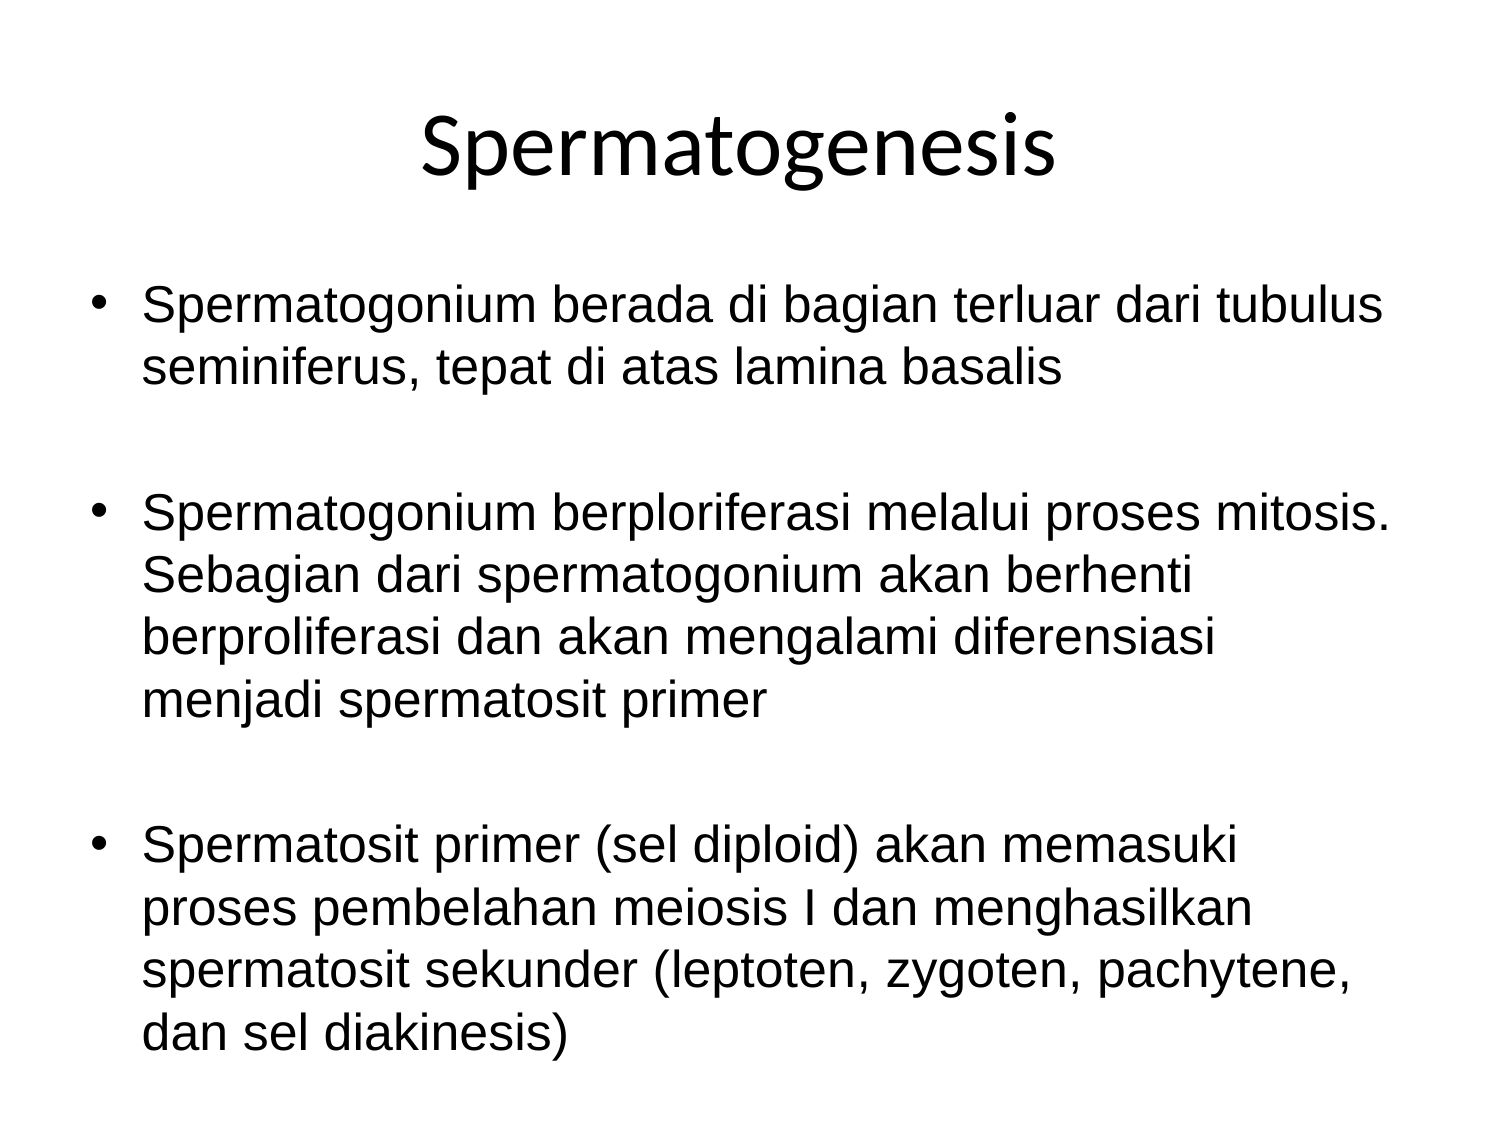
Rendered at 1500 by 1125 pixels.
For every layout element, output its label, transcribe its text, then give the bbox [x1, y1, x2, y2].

list Spermatogonium berada di bagian terluar dari tubulus seminiferus, tepat di atas lamina basalis Spermatogonium berploriferasi melalui proses mitosis. Sebagian dari spermatogonium akan berhenti berproliferasi dan akan mengalami diferensiasi menjadi spermatosit primer Spermatosit primer (sel diploid) akan memasuki proses pembelahan meiosis I dan menghasilkan spermatosit sekunder (leptoten, zygoten, pachytene, dan sel diakinesis) [75, 262, 1425, 1071]
title Spermatogenesis [75, 45, 1425, 233]
